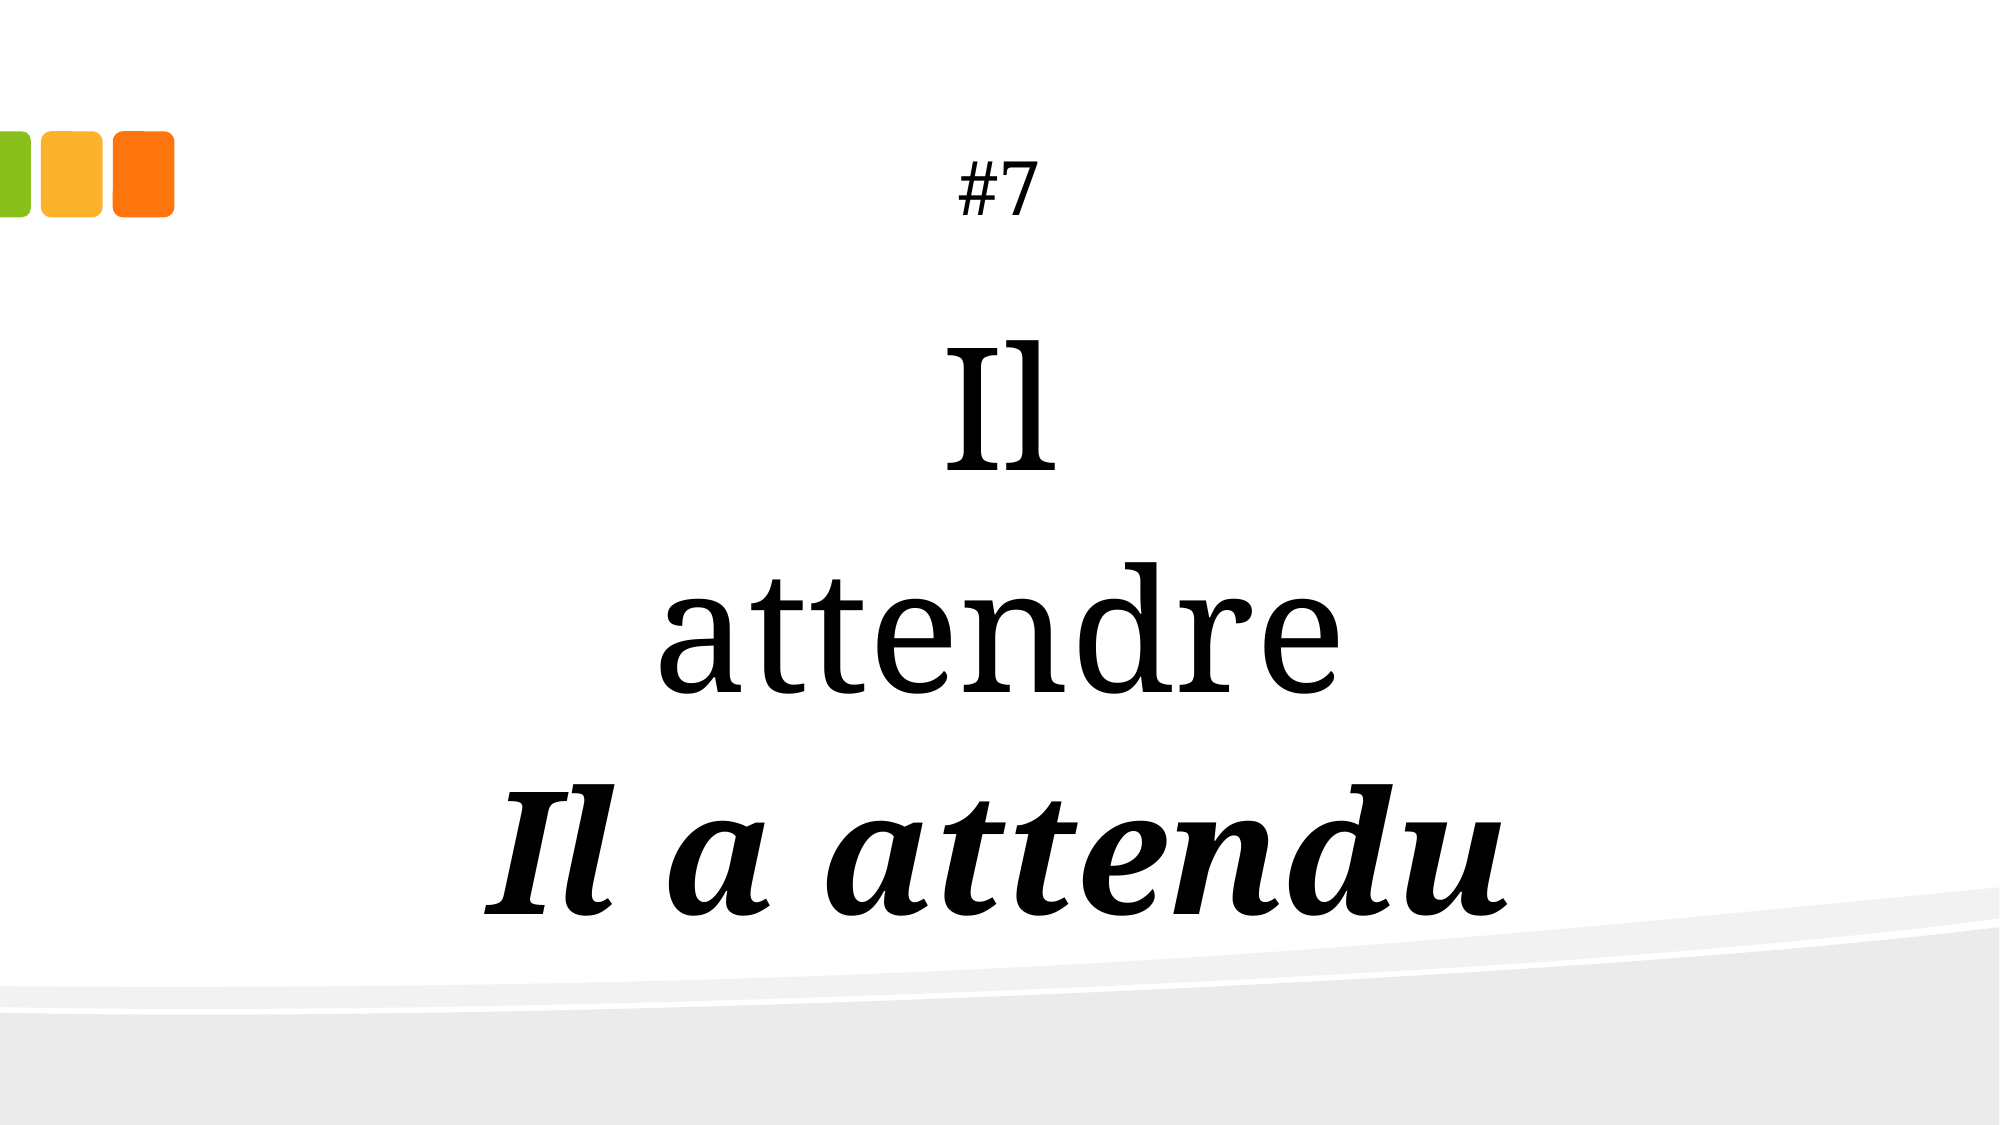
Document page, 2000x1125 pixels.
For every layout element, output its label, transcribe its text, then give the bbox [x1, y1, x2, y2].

list Il attendre Il a attendu [199, 262, 1800, 1013]
title #7 [199, 24, 1800, 238]
